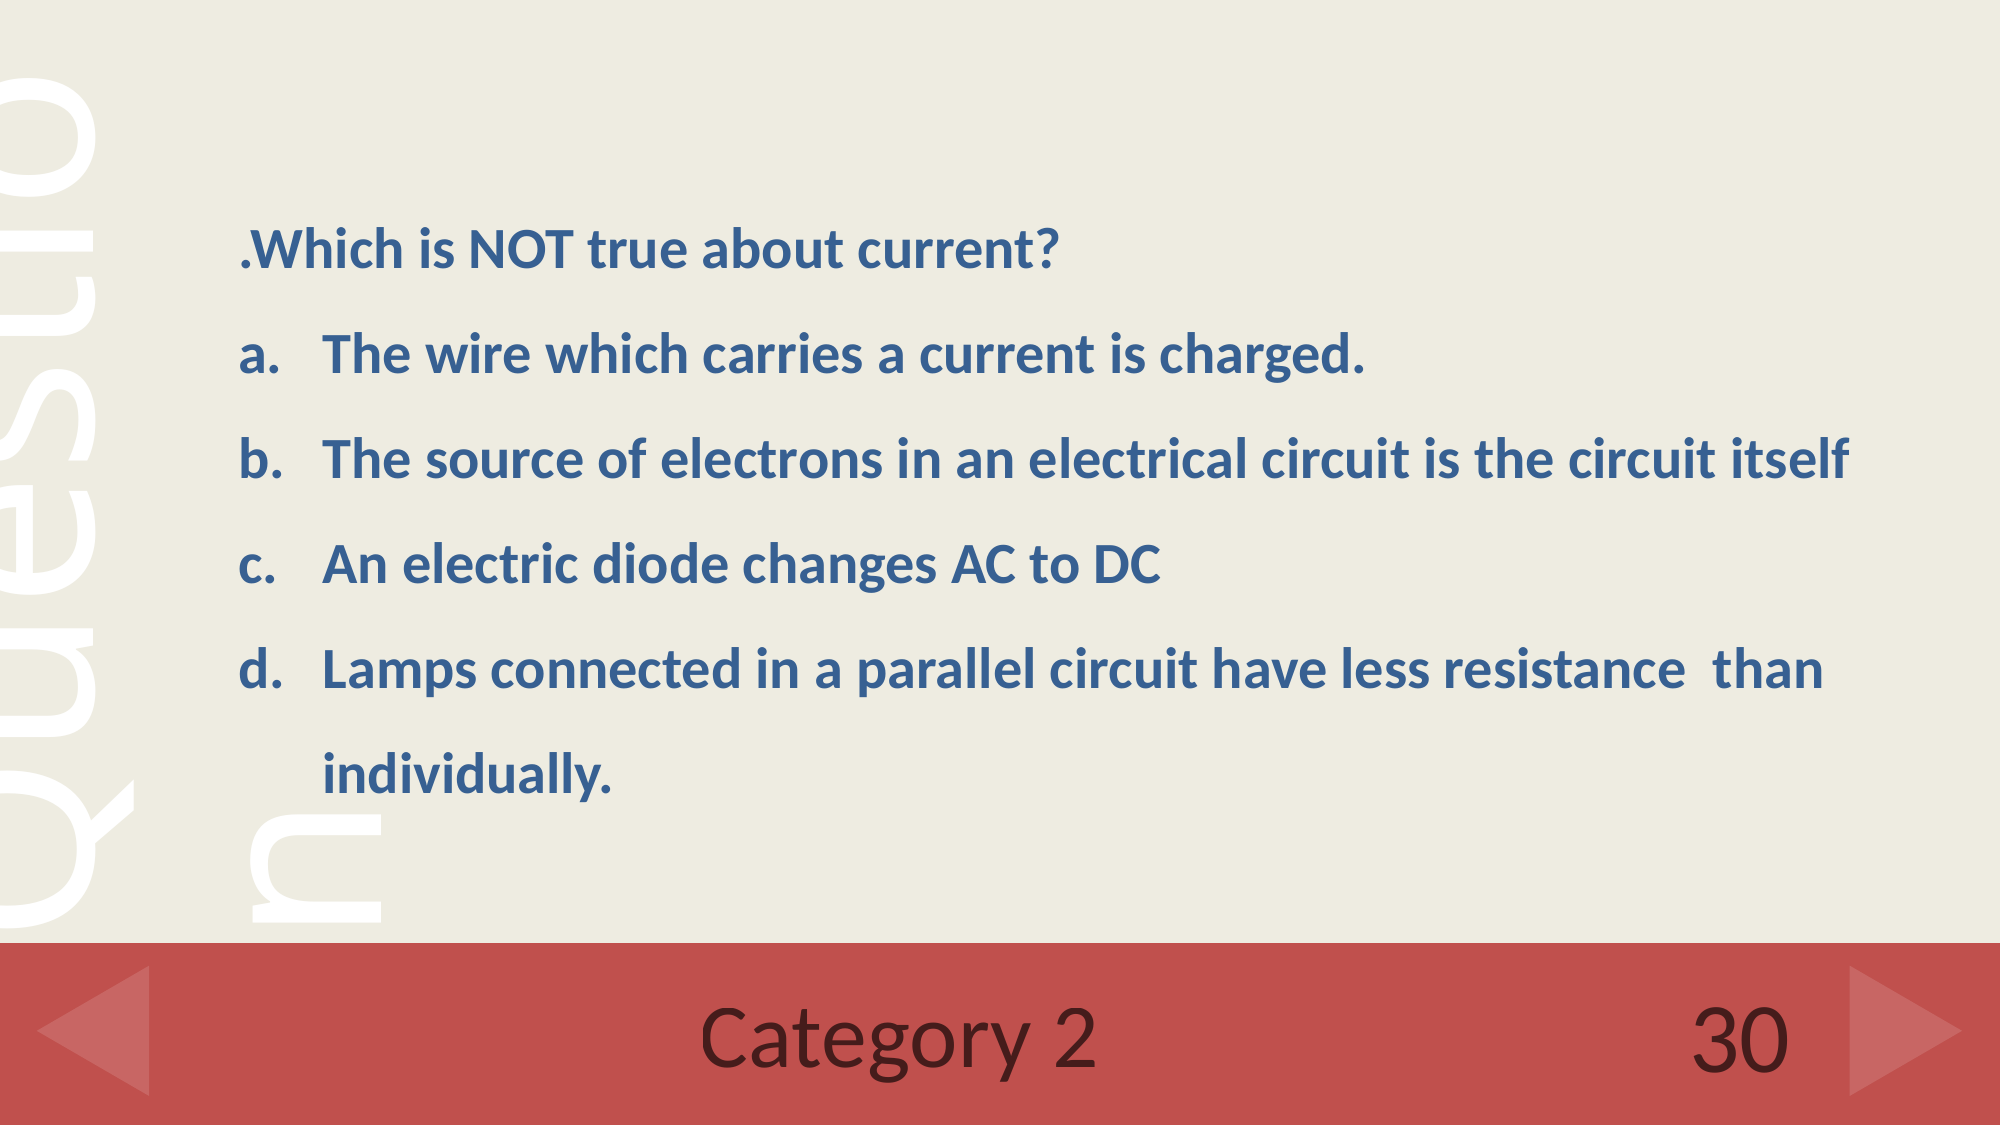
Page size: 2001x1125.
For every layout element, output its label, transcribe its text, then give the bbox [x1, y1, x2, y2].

list .Which is NOT true about current? The wire which carries a current is charged. The source of electrons in an electrical circuit is the circuit itself An electric diode changes AC to DC Lamps connected in a parallel circuit have less resistance than individually. [223, 126, 2000, 854]
list 30 [1800, 967, 1806, 1097]
title Category 2 [0, 937, 1800, 1125]
